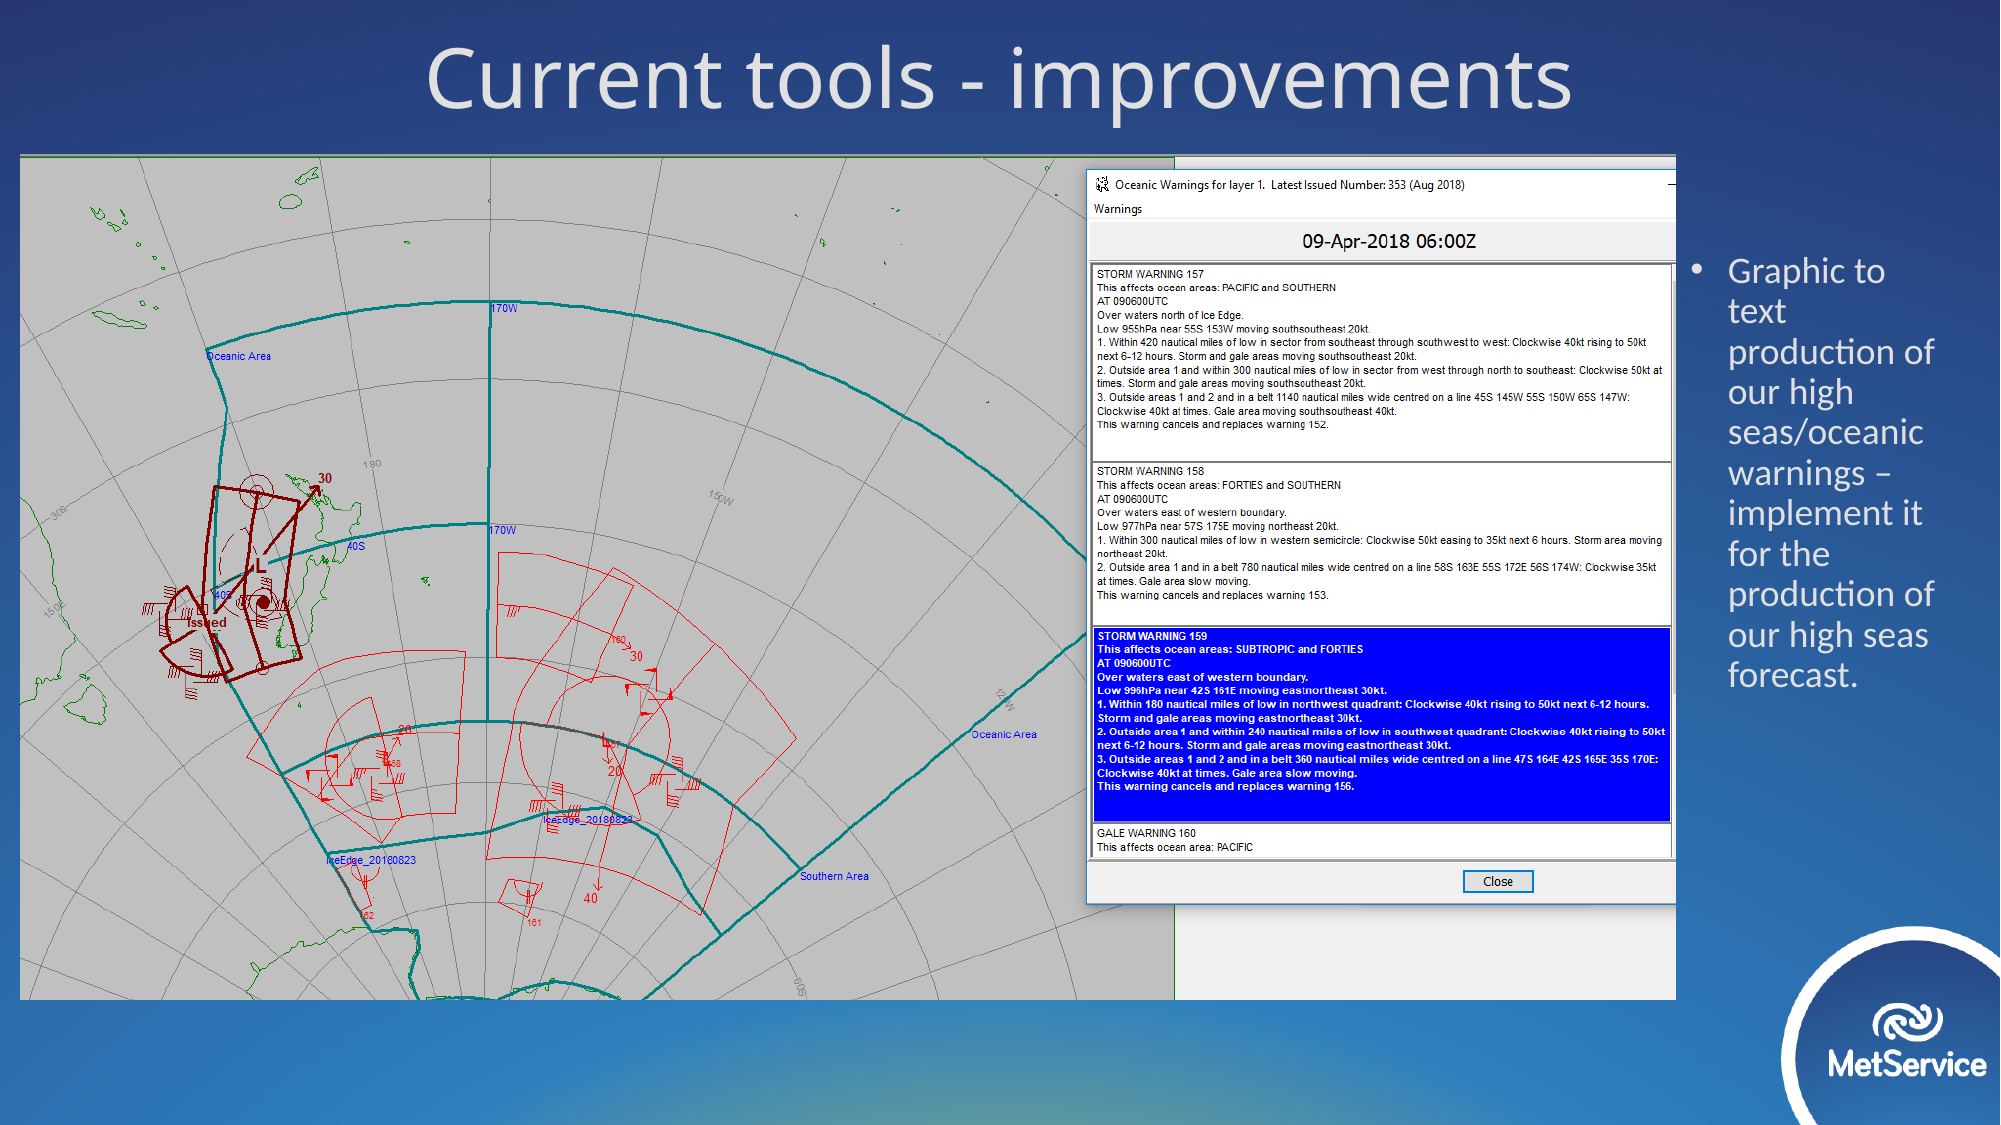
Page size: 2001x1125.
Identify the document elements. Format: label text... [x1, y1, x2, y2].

title Current tools - improvements [304, 9, 1696, 135]
list Graphic to text production of our high seas/oceanic warnings – implement it for the production of our high seas forecast. [1676, 243, 1969, 882]
picture [0, 0, 2000, 1125]
